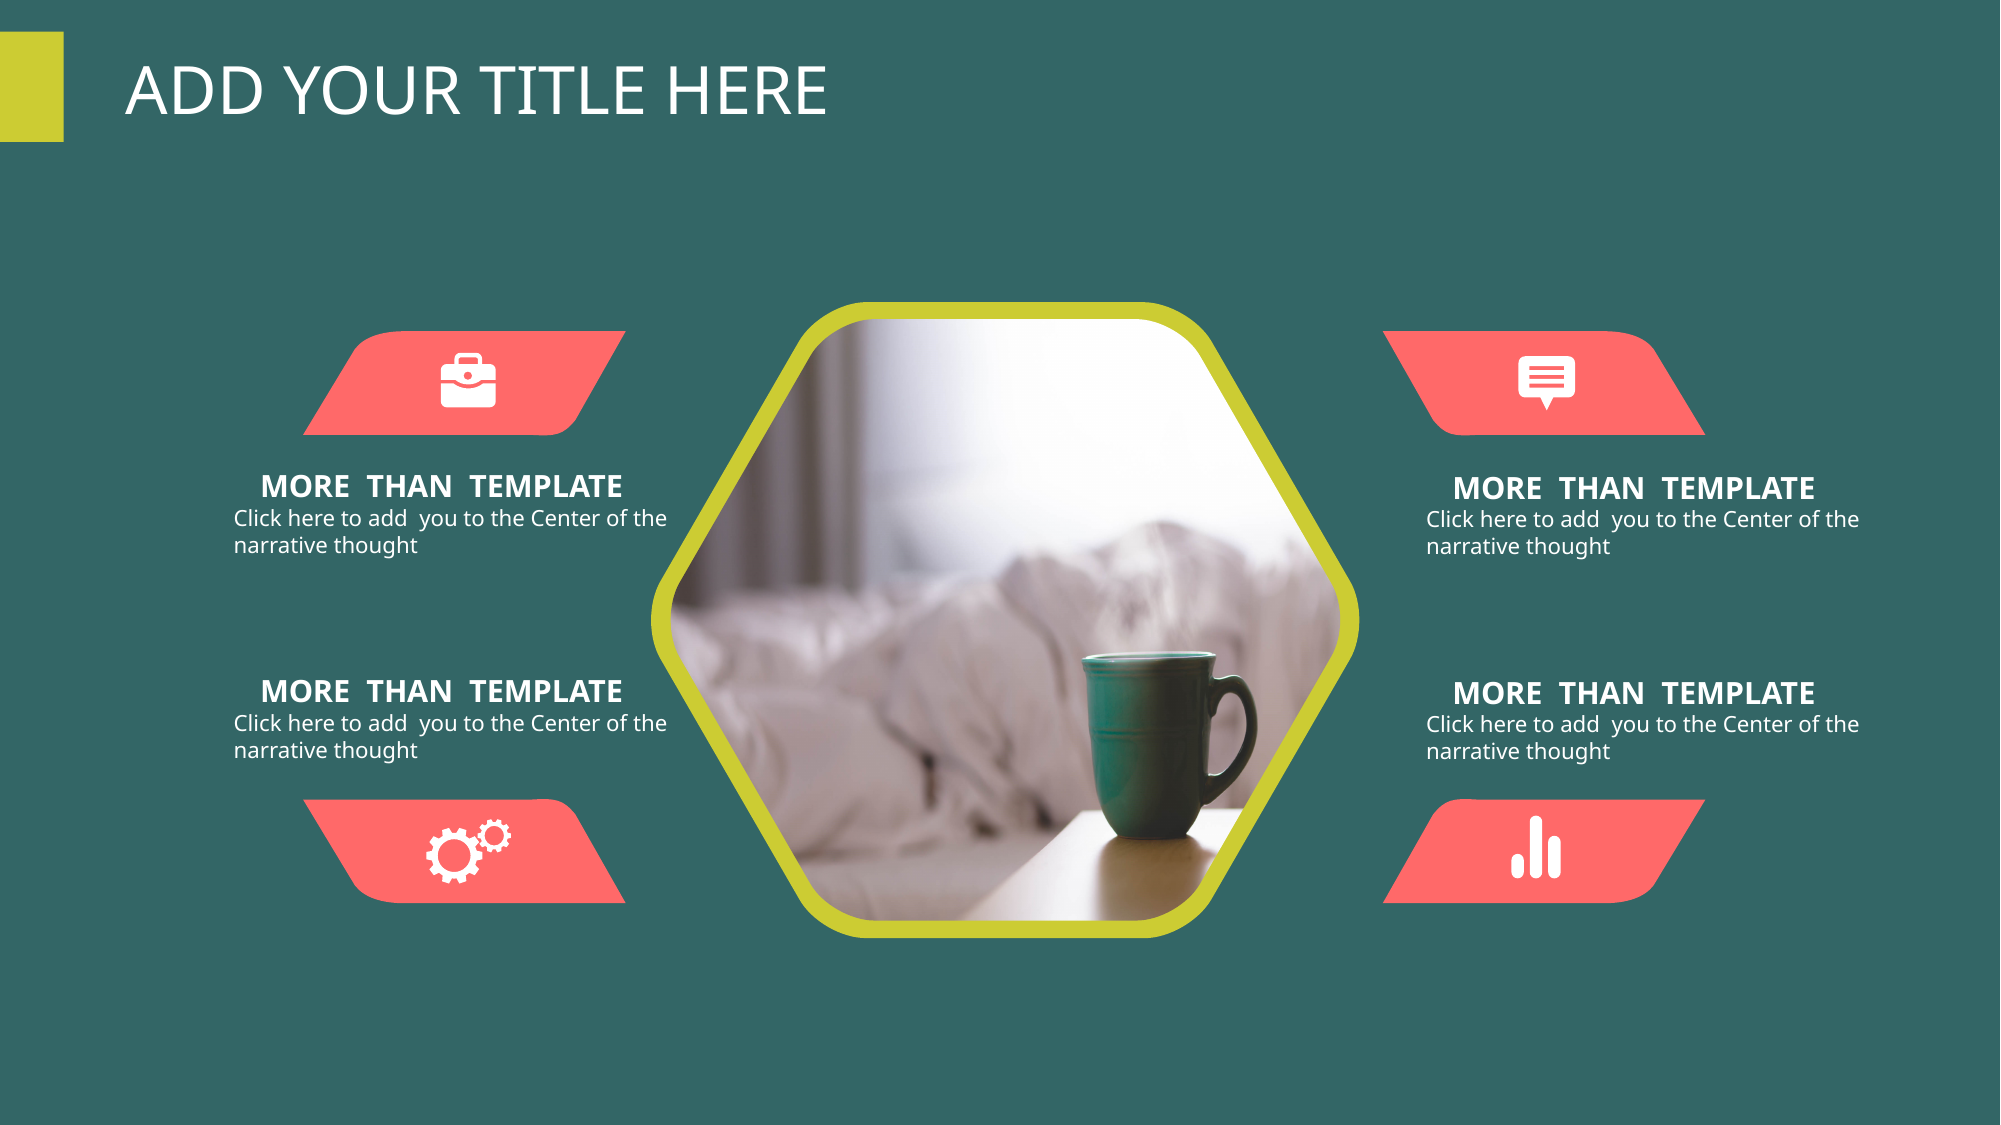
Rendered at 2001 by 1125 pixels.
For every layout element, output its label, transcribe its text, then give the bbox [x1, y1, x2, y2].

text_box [303, 331, 626, 436]
text_box [0, 31, 65, 143]
text_box MORE THAN TEMPLATE Click here to add you to the Center of the narrative thought [218, 456, 695, 629]
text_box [1382, 331, 1706, 436]
text_box [651, 629, 681, 662]
text_box [671, 319, 1341, 921]
text_box MORE THAN TEMPLATE Click here to add you to the Center of the narrative thought [1410, 458, 1888, 630]
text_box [303, 799, 626, 904]
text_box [1382, 799, 1706, 904]
text_box MORE THAN TEMPLATE Click here to add you to the Center of the narrative thought [1410, 663, 1888, 835]
text_box ADD YOUR TITLE HERE [80, 40, 846, 136]
text_box MORE THAN TEMPLATE Click here to add you to the Center of the narrative thought [218, 662, 695, 834]
text_box [695, 302, 1360, 939]
